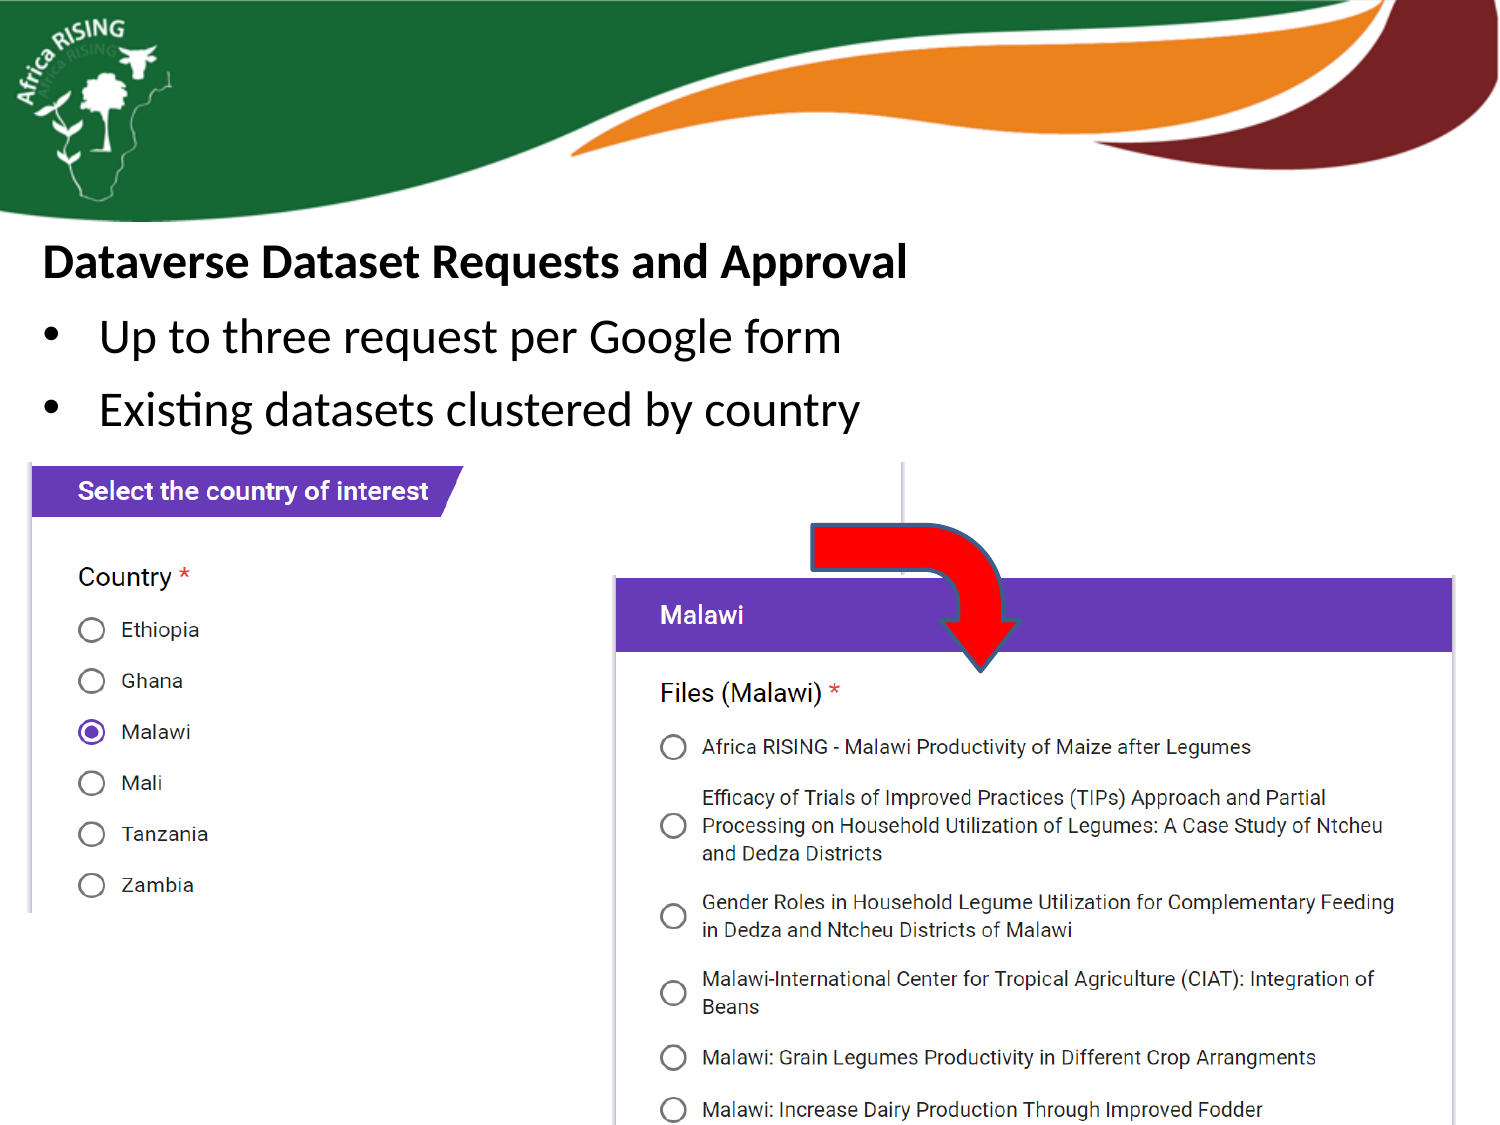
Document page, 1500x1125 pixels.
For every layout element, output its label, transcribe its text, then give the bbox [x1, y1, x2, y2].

text_box Dataverse Dataset Requests and Approval [27, 221, 1303, 296]
text_box [909, 522, 1000, 573]
text_box Up to three request per Google form Existing datasets clustered by country [27, 296, 1456, 444]
picture [27, 462, 1456, 1125]
picture [0, 0, 1499, 222]
